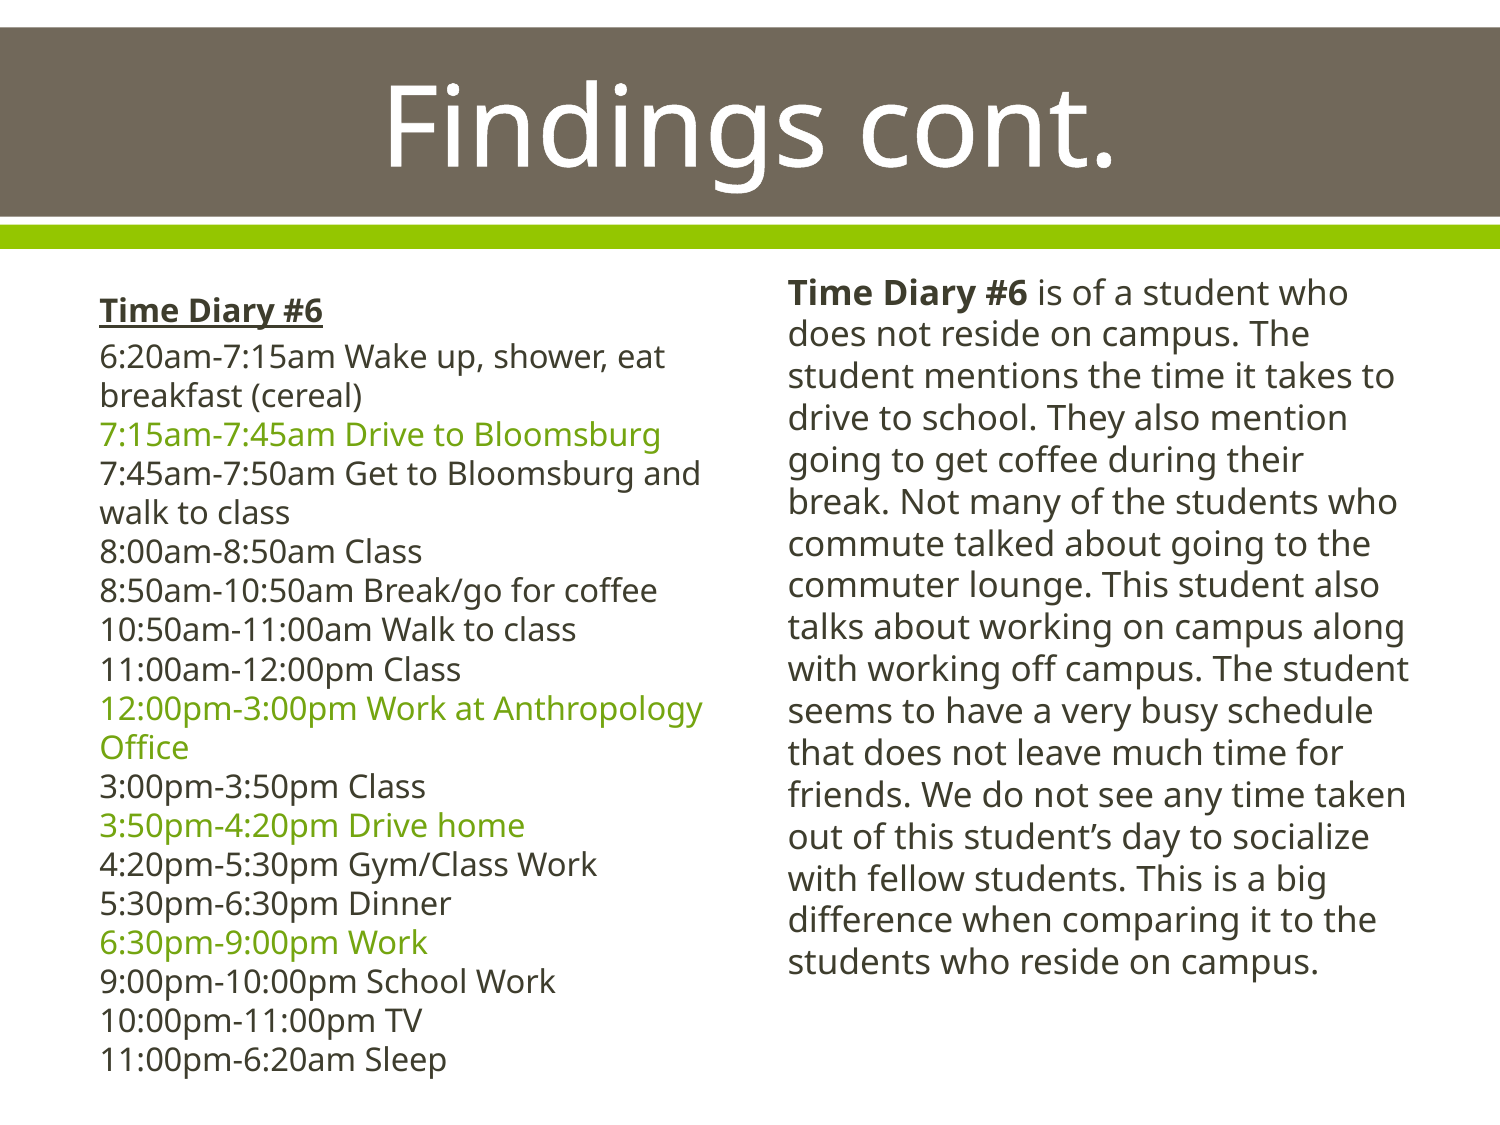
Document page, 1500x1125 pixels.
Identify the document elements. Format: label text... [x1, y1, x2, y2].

title Findings cont. [75, 29, 1425, 213]
list Time Diary #6 is of a student who does not reside on campus. The student mentions the time it takes to drive to school. They also mention going to get coffee during their break. Not many of the students who commute talked about going to the commuter lounge. This student also talks about working on campus along with working off campus. The student seems to have a very busy schedule that does not leave much time for friends. We do not see any time taken out of this student’s day to socialize with fellow students. This is a big difference when comparing it to the students who reside on campus. [762, 262, 1425, 1005]
list Time Diary #6 6:20am-7:15am Wake up, shower, eat breakfast (cereal) 7:15am-7:45am Drive to Bloomsburg 7:45am-7:50am Get to Bloomsburg and walk to class 8:00am-8:50am Class 8:50am-10:50am Break/go for coffee 10:50am-11:00am Walk to class 11:00am-12:00pm Class 12:00pm-3:00pm Work at Anthropology Office 3:00pm-3:50pm Class 3:50pm-4:20pm Drive home 4:20pm-5:30pm Gym/Class Work 5:30pm-6:30pm Dinner 6:30pm-9:00pm Work 9:00pm-10:00pm School Work 10:00pm-11:00pm TV 11:00pm-6:20am Sleep [75, 282, 738, 1100]
